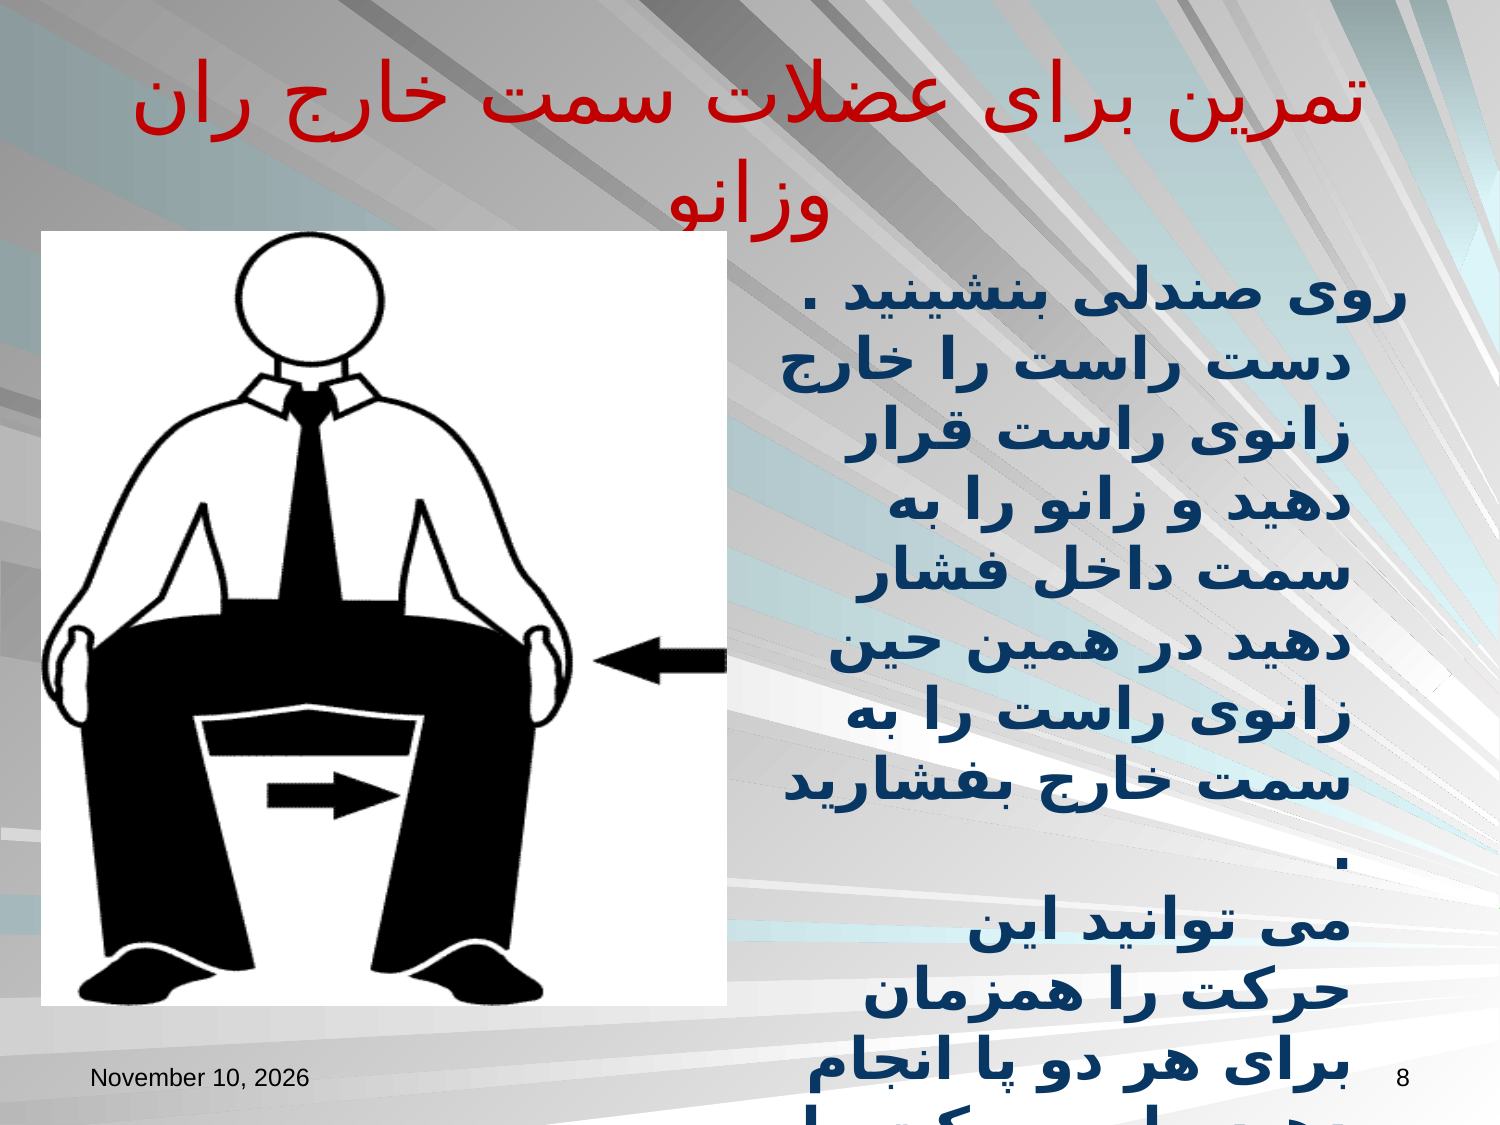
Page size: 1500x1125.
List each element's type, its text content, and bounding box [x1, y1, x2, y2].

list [41, 231, 727, 1006]
title تمرین برای عضلات سمت خارج ران وزانو [74, 45, 1426, 234]
slide_number 8 [1074, 1023, 1426, 1100]
list روی صندلی بنشینید . دست راست را خارج زانوی راست قرار دهید و زانو را به سمت داخل فشار دهید در همین حین زانوی راست را به سمت خارج بفشارید . می توانید این حرکت را همزمان برای هر دو پا انجام دهید . این حرکت را ادامه دهید تا عضلاتتان خسته شود . [762, 243, 1426, 1006]
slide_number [74, 1023, 426, 1100]
